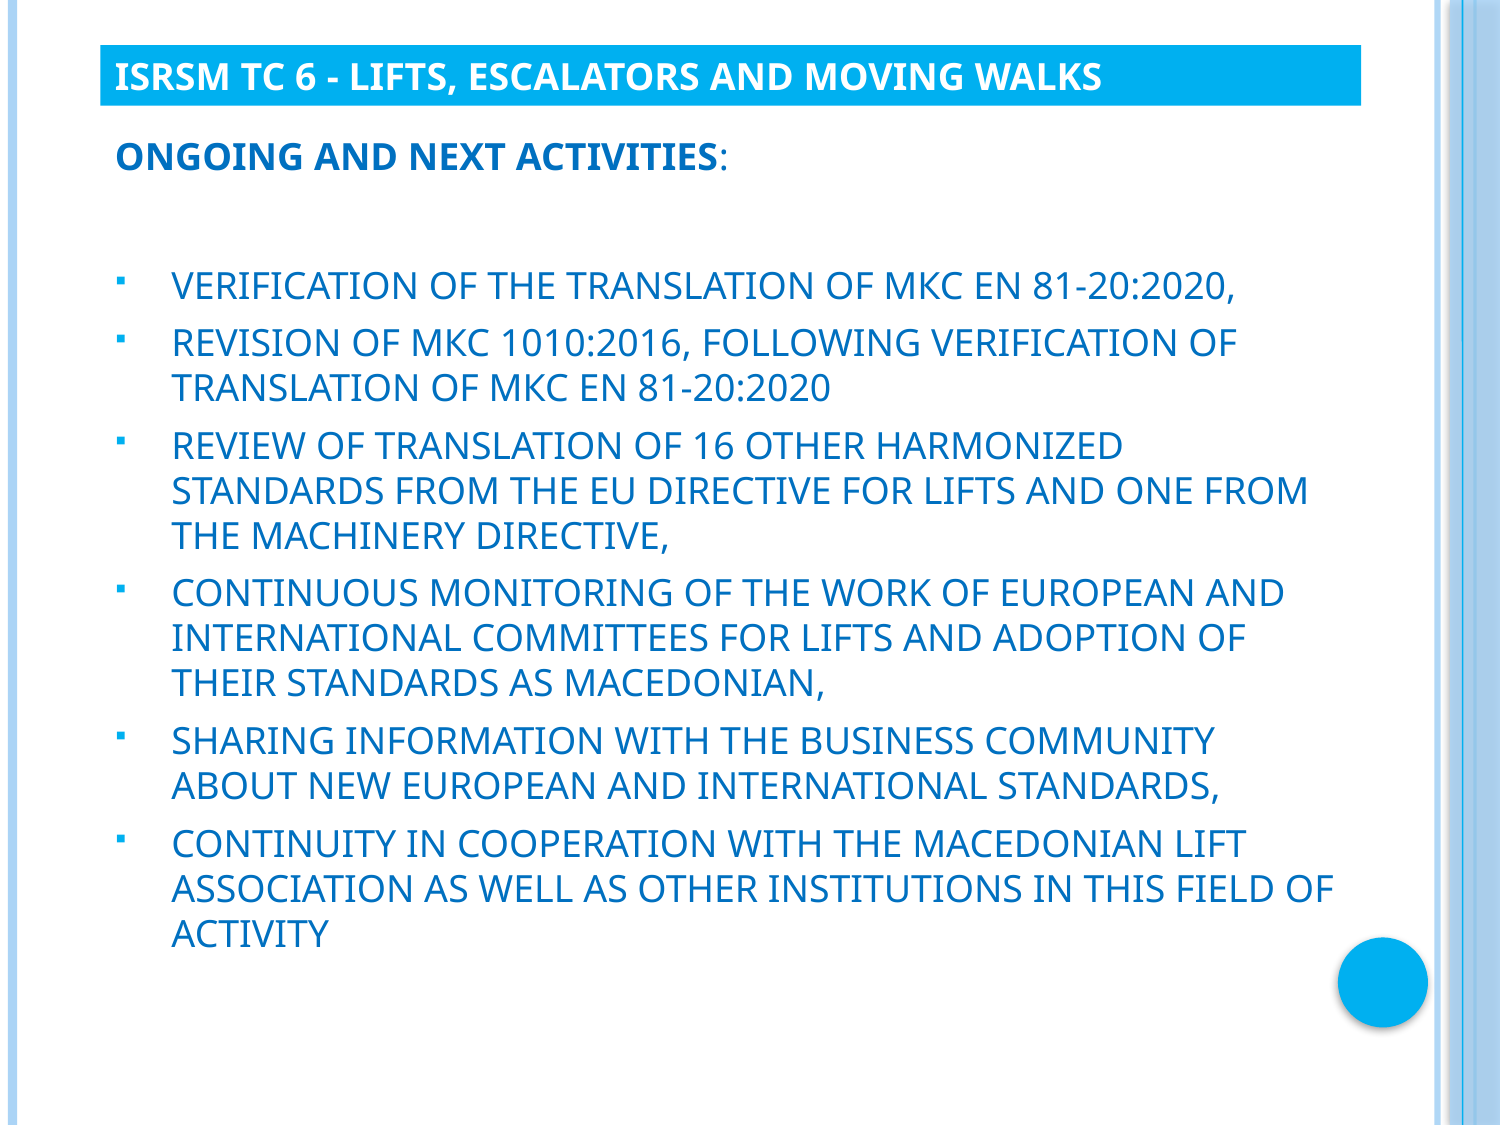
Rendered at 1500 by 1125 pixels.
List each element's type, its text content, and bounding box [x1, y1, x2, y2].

list Verification of the translation of МКС EN 81-20:2020, Revision of МКС 1010:2016, following verification of translation of МКС EN 81-20:2020 Review of translation of 16 other harmonized standards from the EU Directive for Lifts and one from the Machinery Directive, Continuous monitoring of the work of European and international committees for lifts and adoption of their standards as Macedonian, Sharing information with the business community about new European and international standards, Continuity in cooperation with the Macedonian Lift Association as well as other institutions in this field of activity [100, 254, 1362, 962]
text_box ONGOING AND NEXT ACTIVITIES: [100, 125, 869, 186]
text_box ISRSM TC 6 - Lifts, escalators and moving walks [100, 45, 1362, 106]
